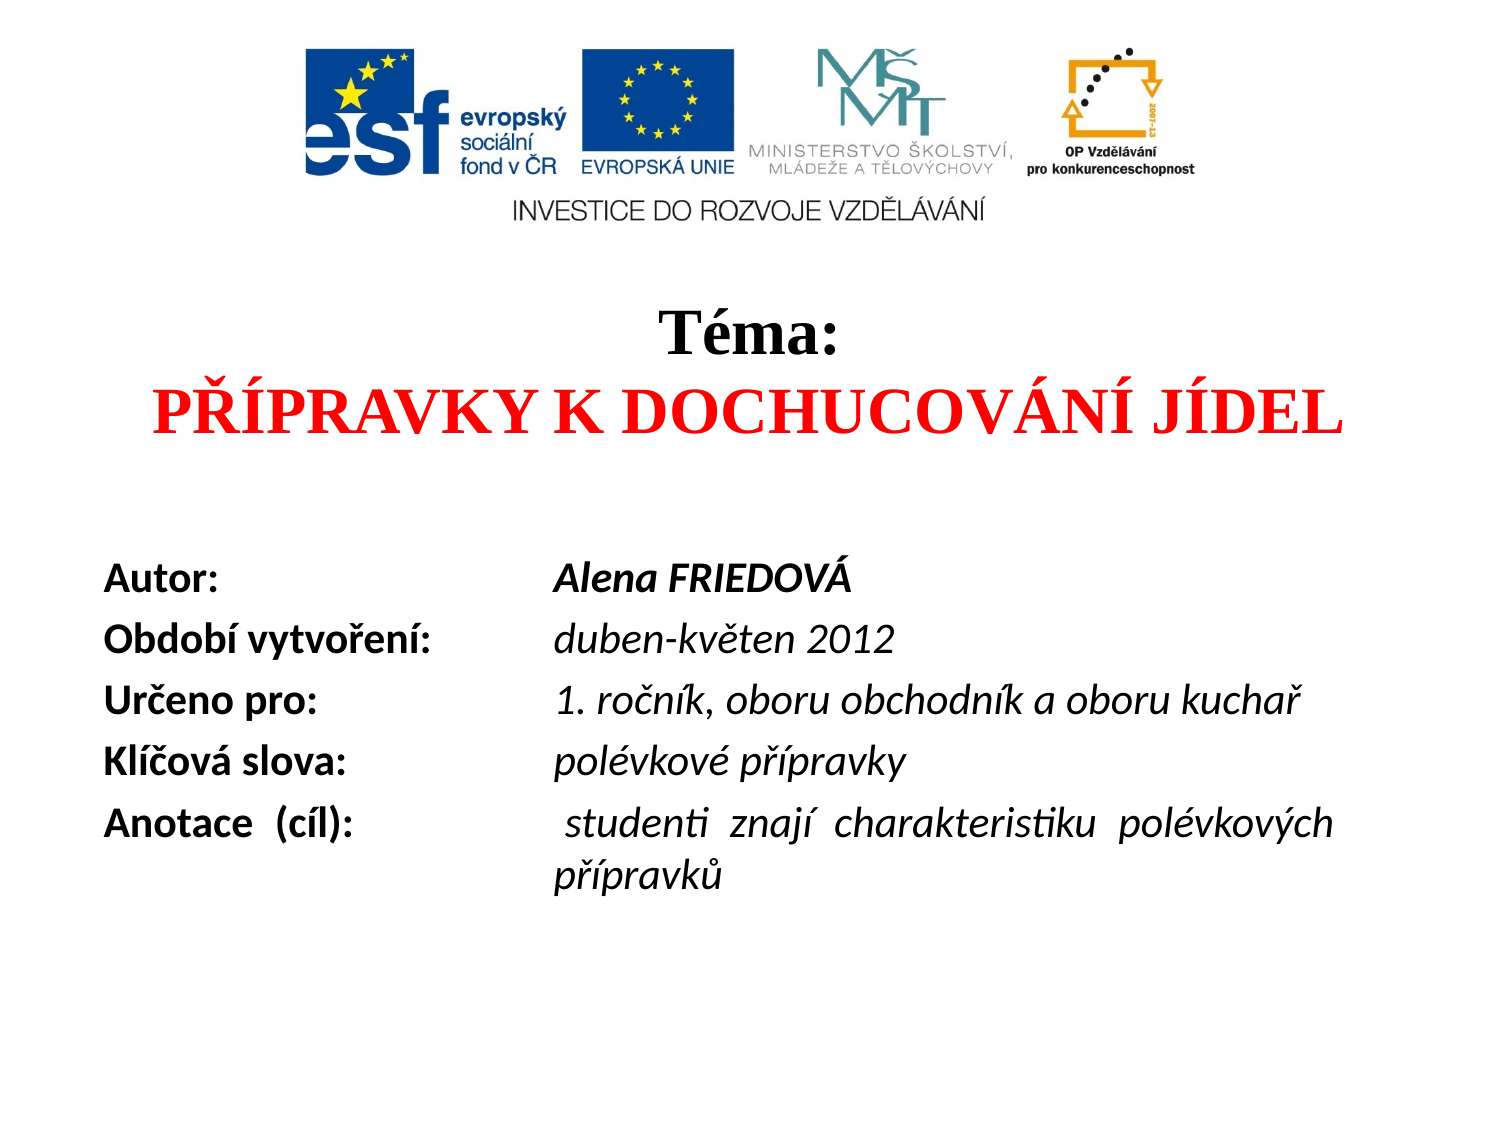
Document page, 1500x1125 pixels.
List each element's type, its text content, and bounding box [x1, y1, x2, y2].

title Téma: PŘÍPRAVKY K DOCHUCOVÁNÍ JÍDEL [112, 278, 1388, 457]
subtitle Autor: Alena FRIEDOVÁ Období vytvoření: duben-květen 2012 Určeno pro: 1. ročník, oboru obchodník a oboru kuchař Klíčová slova: polévkové přípravky Anotace (cíl): studenti znají charakteristiku polévkových přípravků [88, 479, 1376, 1024]
picture [277, 30, 1223, 238]
